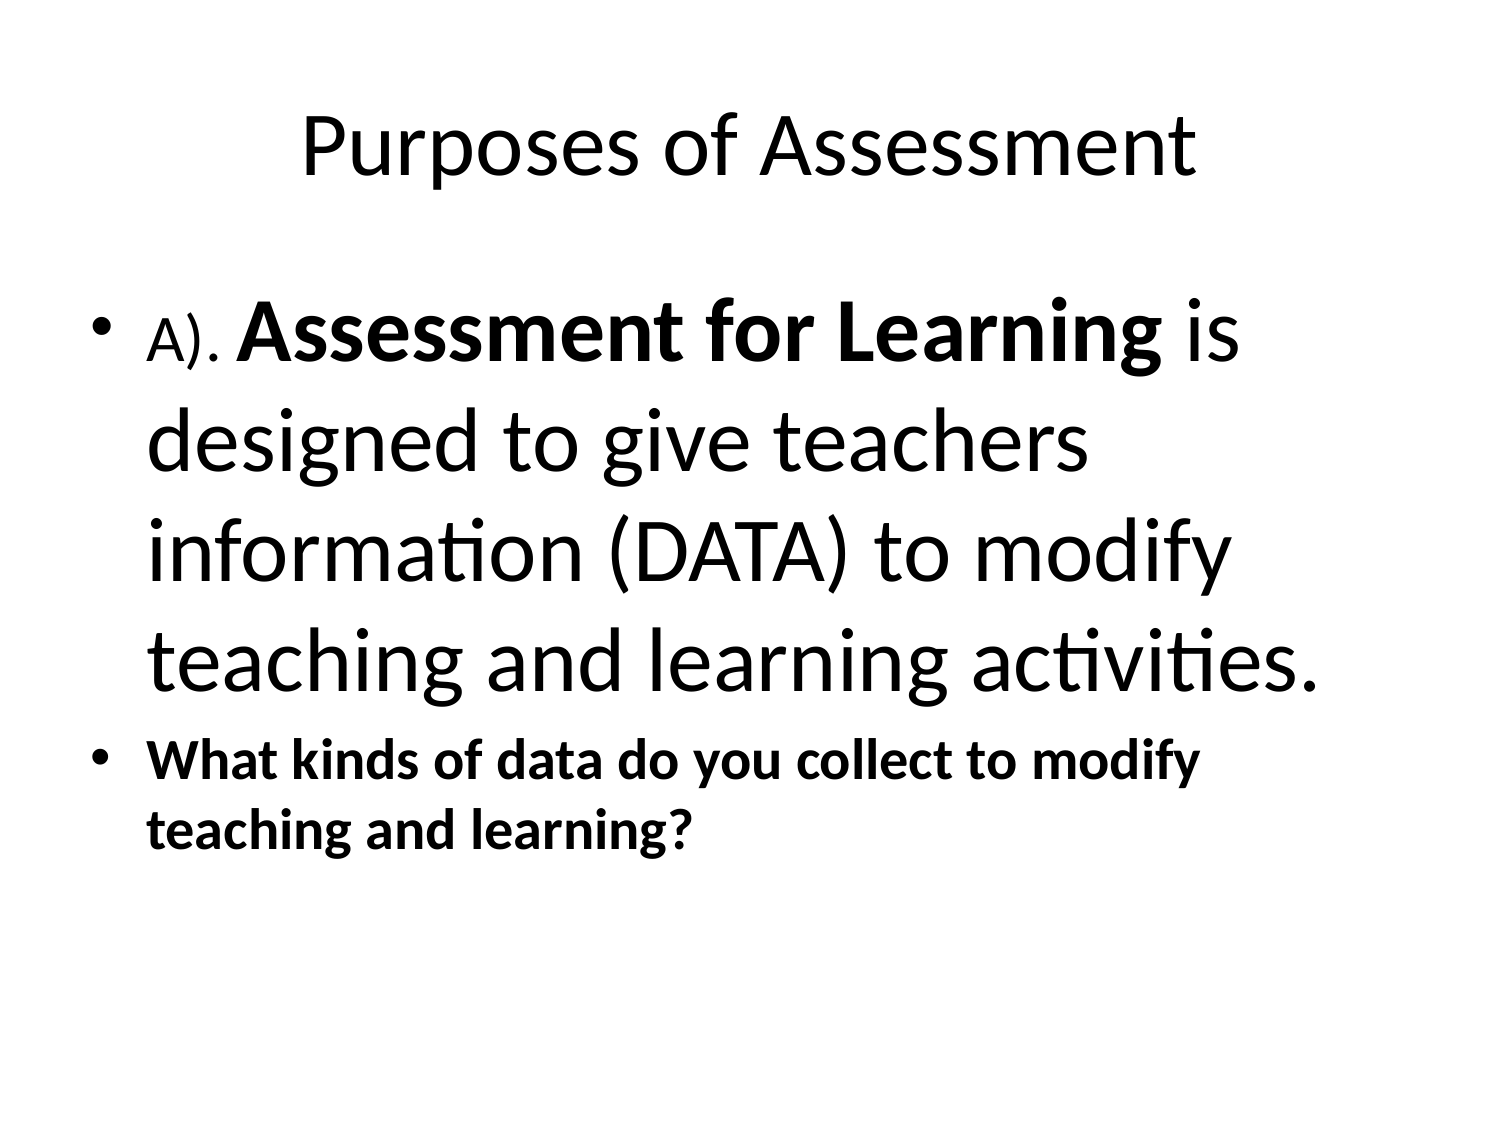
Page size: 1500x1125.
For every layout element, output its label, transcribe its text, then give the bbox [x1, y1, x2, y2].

list A). Assessment for Learning is designed to give teachers information (DATA) to modify teaching and learning activities. What kinds of data do you collect to modify teaching and learning? [75, 262, 1425, 1005]
title Purposes of Assessment [75, 45, 1425, 233]
